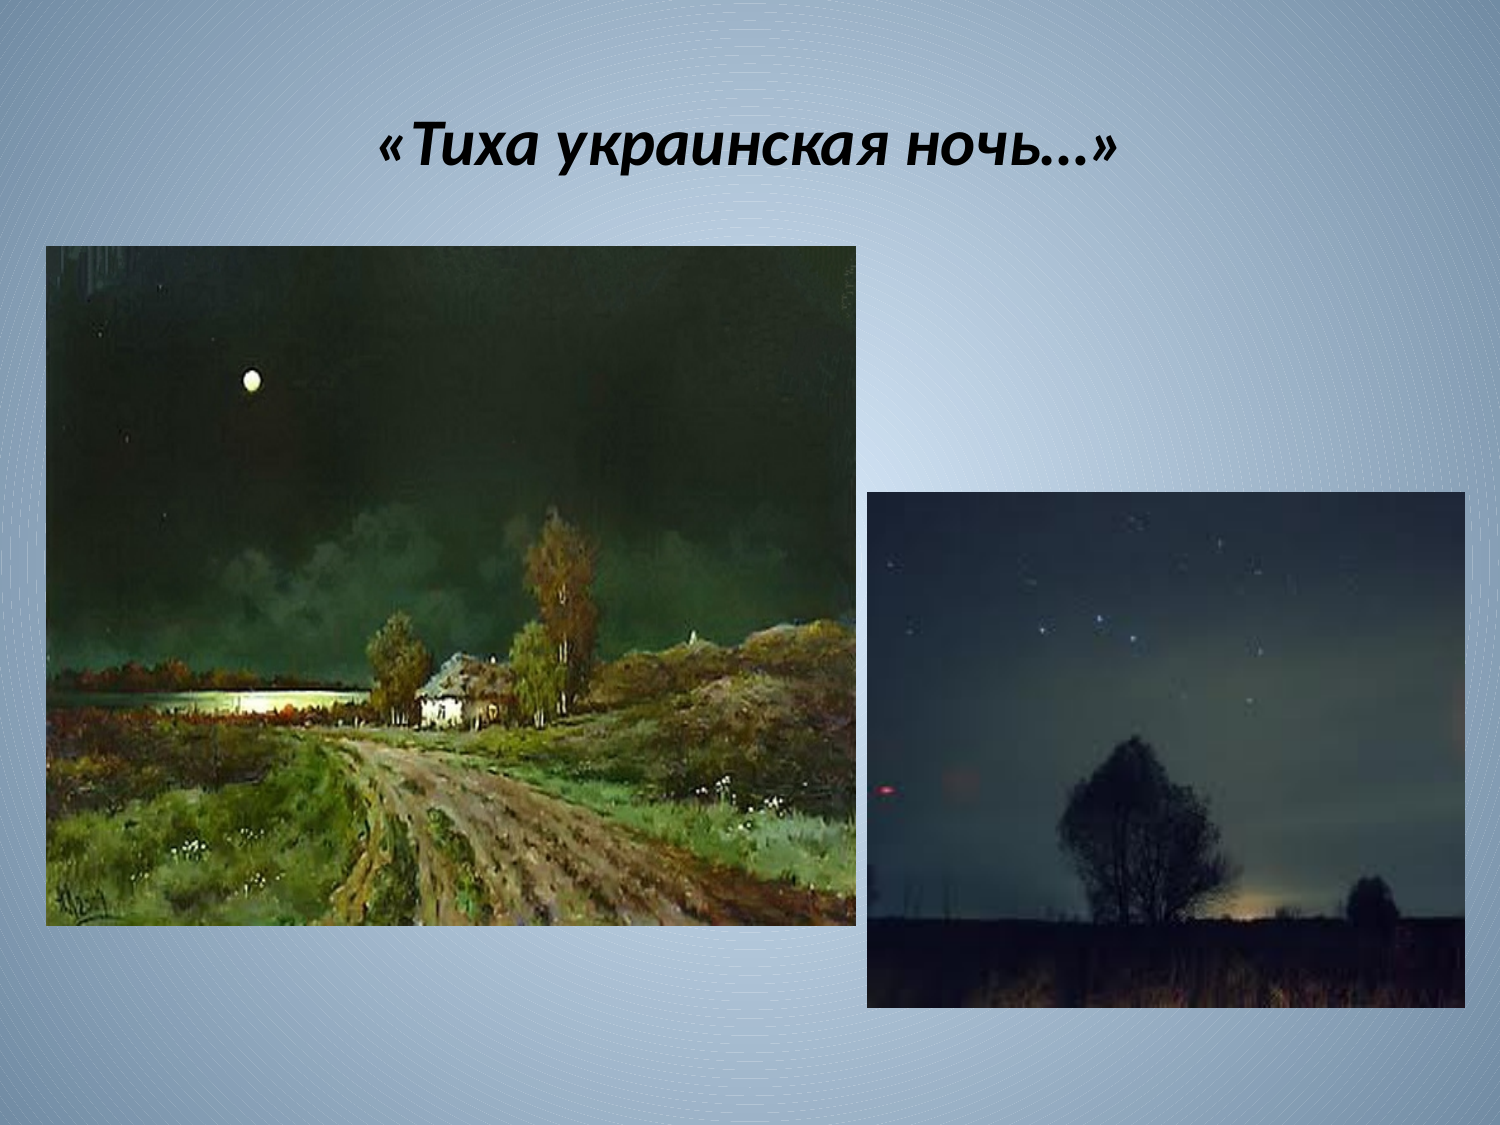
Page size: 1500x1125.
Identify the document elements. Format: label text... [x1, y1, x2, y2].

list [46, 245, 856, 926]
title «Тиха украинская ночь…» [75, 45, 1425, 233]
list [866, 491, 1465, 1008]
